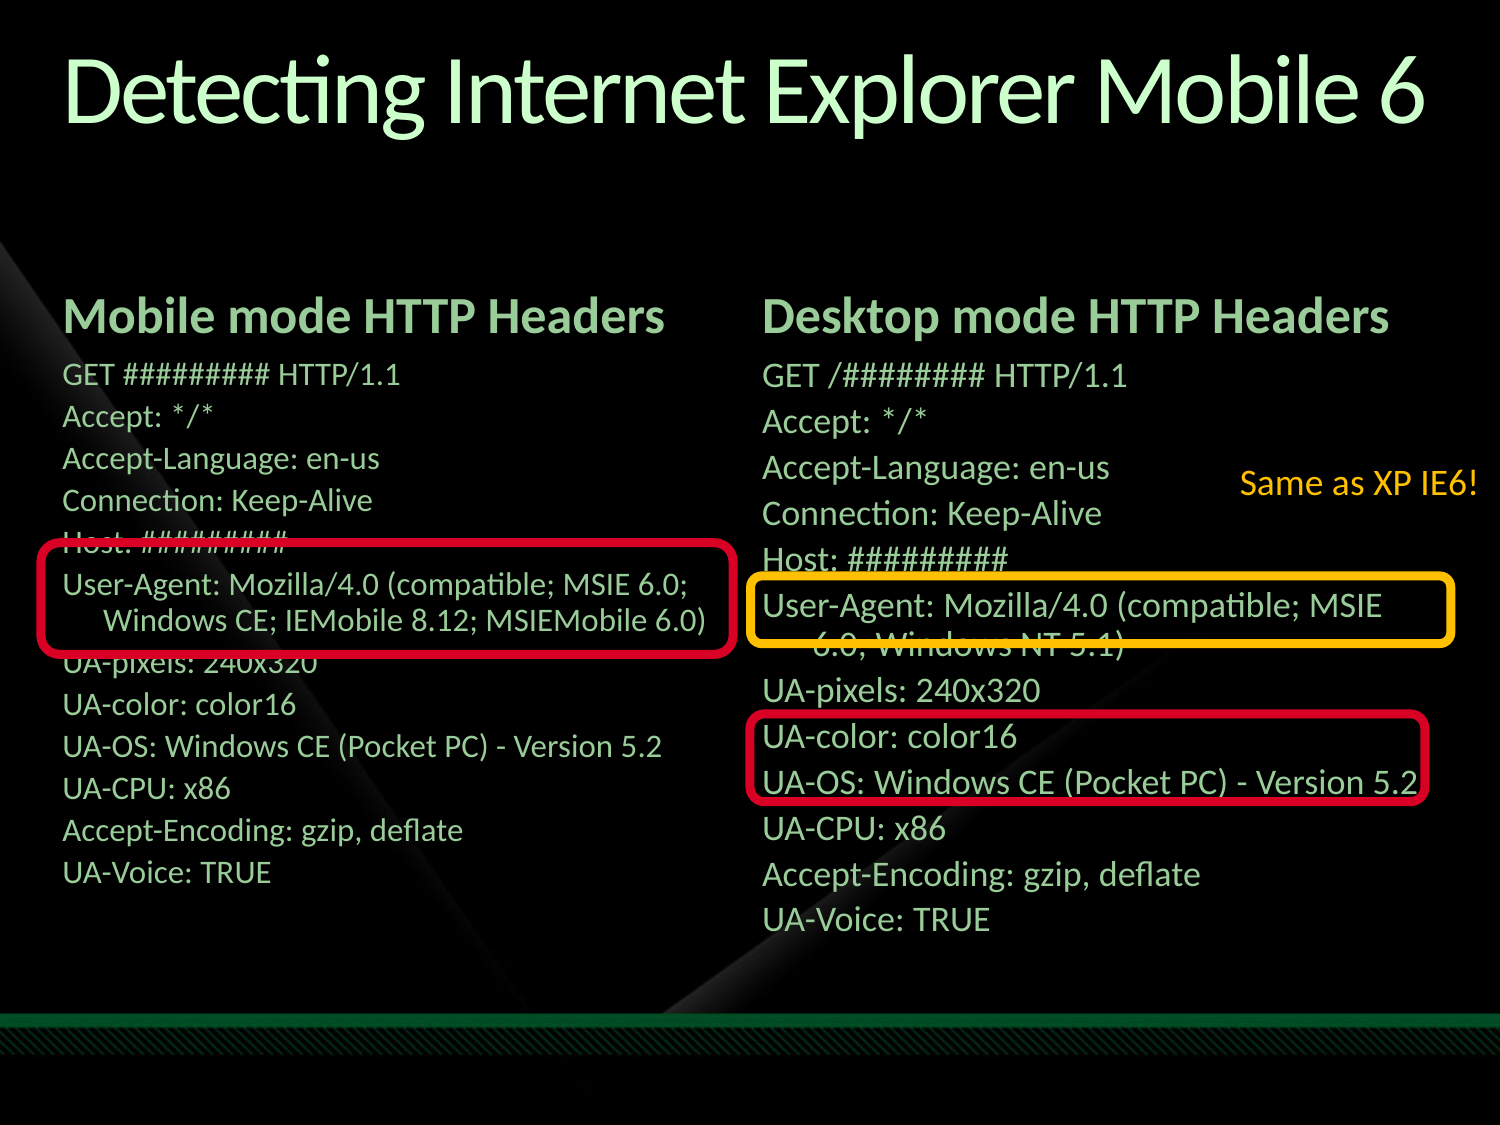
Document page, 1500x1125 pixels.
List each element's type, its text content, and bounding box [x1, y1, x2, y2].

text_box [36, 538, 738, 659]
text_box Same as XP IE6! [1224, 450, 1500, 511]
text_box [746, 571, 1456, 649]
list GET /######## HTTP/1.1 Accept: */* Accept-Language: en-us Connection: Keep-Alive Host: ######### User-Agent: Mozilla/4.0 (compatible; MSIE 6.0; Windows NT 5.1) UA-pixels: 240x320 UA-color: color16 UA-OS: Windows CE (Pocket PC) - Version 5.2 UA-CPU: x86 Accept-Encoding: gzip, deflate UA-Voice: TRUE [761, 649, 1438, 952]
picture [0, 0, 1500, 1125]
list GET ######### HTTP/1.1 Accept: */* Accept-Language: en-us Connection: Keep-Alive Host: ######### User-Agent: Mozilla/4.0 (compatible; MSIE 6.0; Windows CE; IEMobile 8.12; MSIEMobile 6.0) UA-pixels: 240x320 UA-color: color16 UA-OS: Windows CE (Pocket PC) - Version 5.2 UA-CPU: x86 Accept-Encoding: gzip, deflate UA-Voice: TRUE [62, 641, 738, 936]
list GET ######### HTTP/1.1 Accept: */* Accept-Language: en-us Connection: Keep-Alive Host: ######### User-Agent: Mozilla/4.0 (compatible; MSIE 6.0; Windows CE; IEMobile 8.12; MSIEMobile 6.0) UA-pixels: 240x320 UA-color: color16 UA-OS: Windows CE (Pocket PC) - Version 5.2 UA-CPU: x86 Accept-Encoding: gzip, deflate UA-Voice: TRUE [62, 356, 738, 556]
list GET /######## HTTP/1.1 Accept: */* Accept-Language: en-us Connection: Keep-Alive Host: ######### User-Agent: Mozilla/4.0 (compatible; MSIE 6.0; Windows NT 5.1) UA-pixels: 240x320 UA-color: color16 UA-OS: Windows CE (Pocket PC) - Version 5.2 UA-CPU: x86 Accept-Encoding: gzip, deflate UA-Voice: TRUE [761, 356, 1438, 571]
title Detecting Internet Explorer Mobile 6 [62, 37, 1438, 147]
text_box [745, 709, 1430, 807]
list Mobile mode HTTP Headers [62, 231, 738, 346]
list Desktop mode HTTP Headers [762, 231, 1438, 346]
